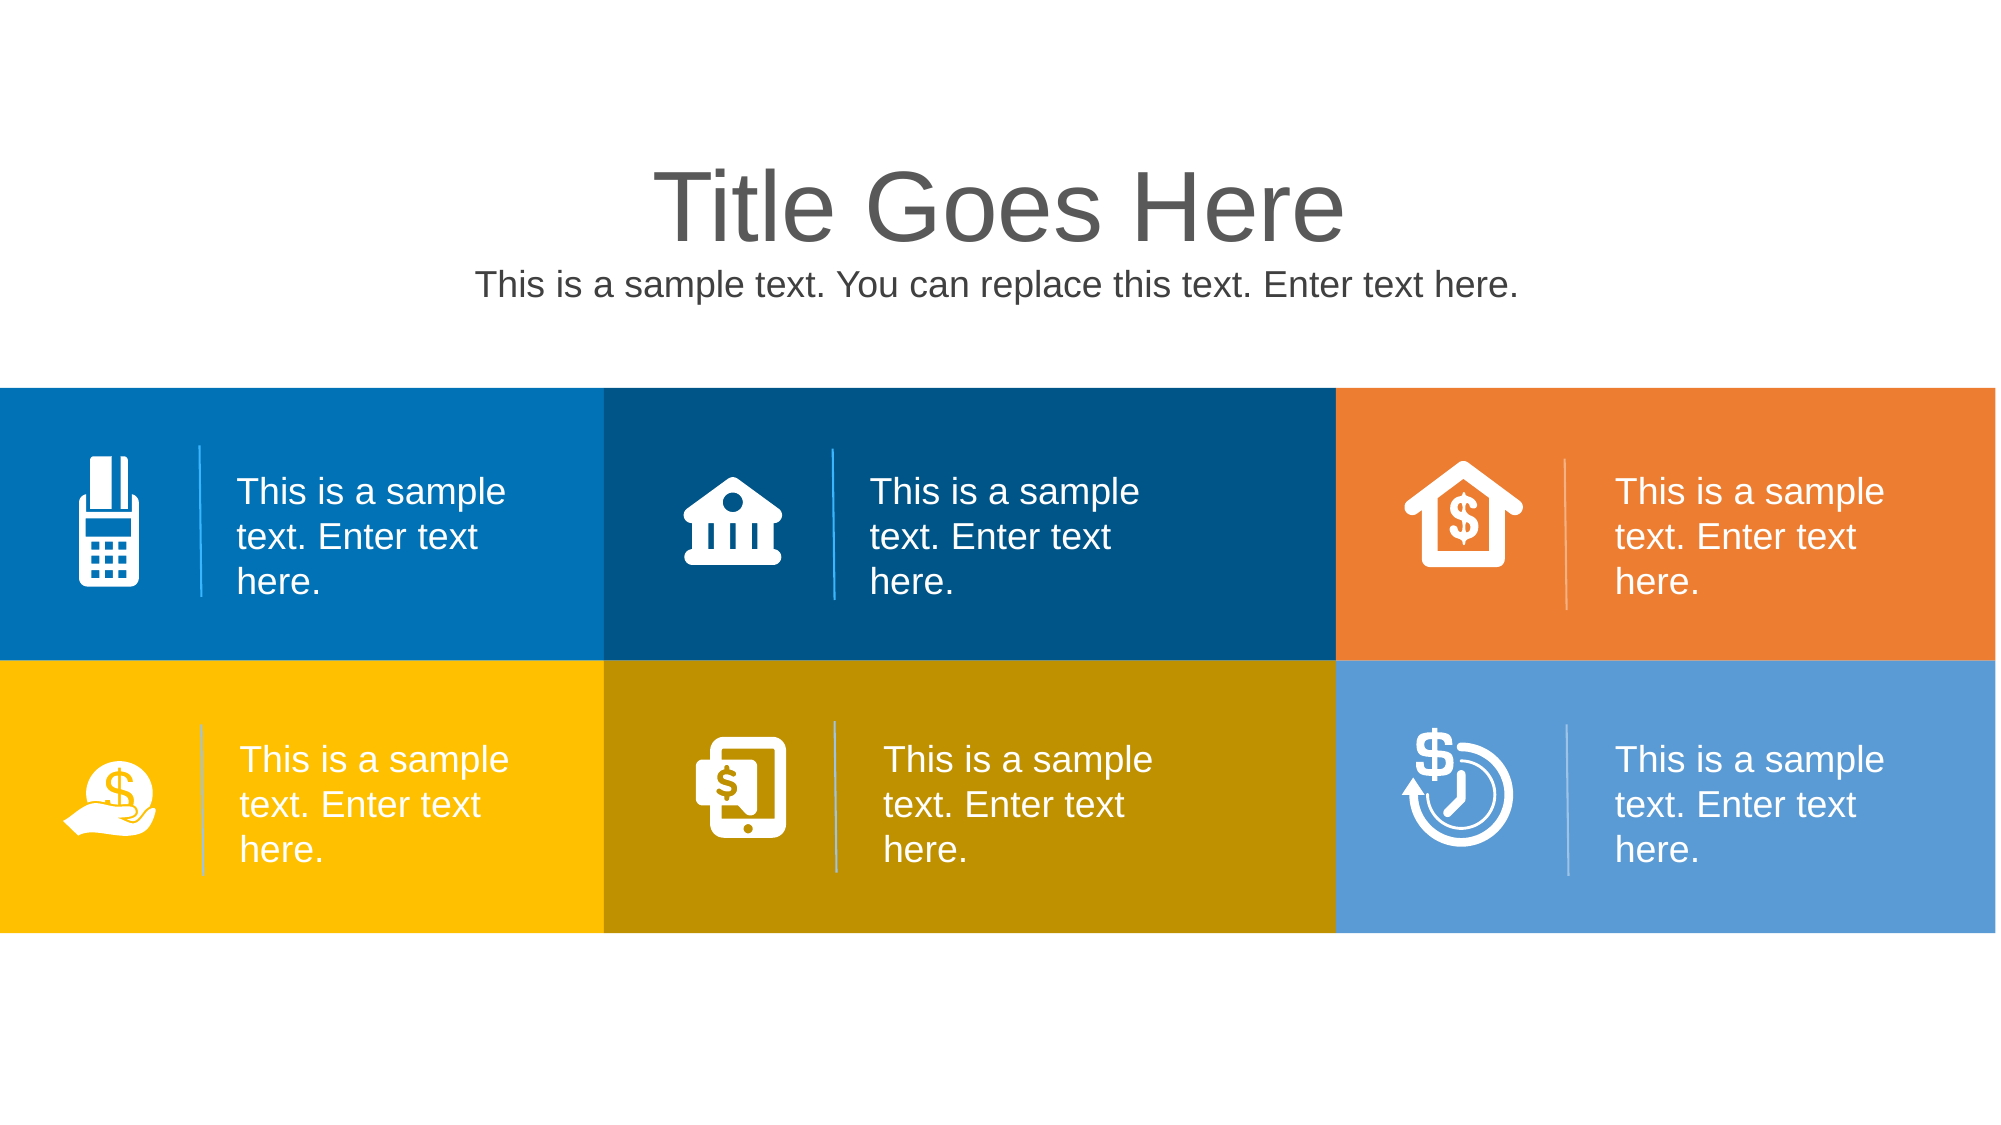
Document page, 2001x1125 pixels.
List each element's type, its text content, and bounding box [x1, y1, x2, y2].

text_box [79, 456, 139, 587]
text_box [1416, 727, 1454, 781]
text_box [683, 477, 783, 565]
text_box This is a sample text. Enter text here. [1600, 728, 1935, 878]
text_box [62, 761, 156, 836]
text_box [1335, 387, 1997, 660]
text_box This is a sample text. Enter text here. [224, 728, 560, 878]
text_box [603, 387, 1335, 660]
text_box Title Goes Here [100, 133, 1900, 269]
text_box This is a sample text. You can replace this text. Enter text here. [328, 269, 1667, 313]
text_box [1401, 742, 1514, 847]
text_box [603, 660, 1335, 934]
text_box [0, 660, 603, 934]
text_box [0, 387, 603, 660]
text_box [695, 736, 787, 838]
text_box This is a sample text. Enter text here. [854, 460, 1205, 610]
text_box [1335, 660, 1997, 934]
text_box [1404, 461, 1523, 568]
text_box This is a sample text. Enter text here. [868, 728, 1205, 878]
text_box This is a sample text. Enter text here. [1600, 460, 1935, 610]
text_box This is a sample text. Enter text here. [221, 460, 562, 610]
